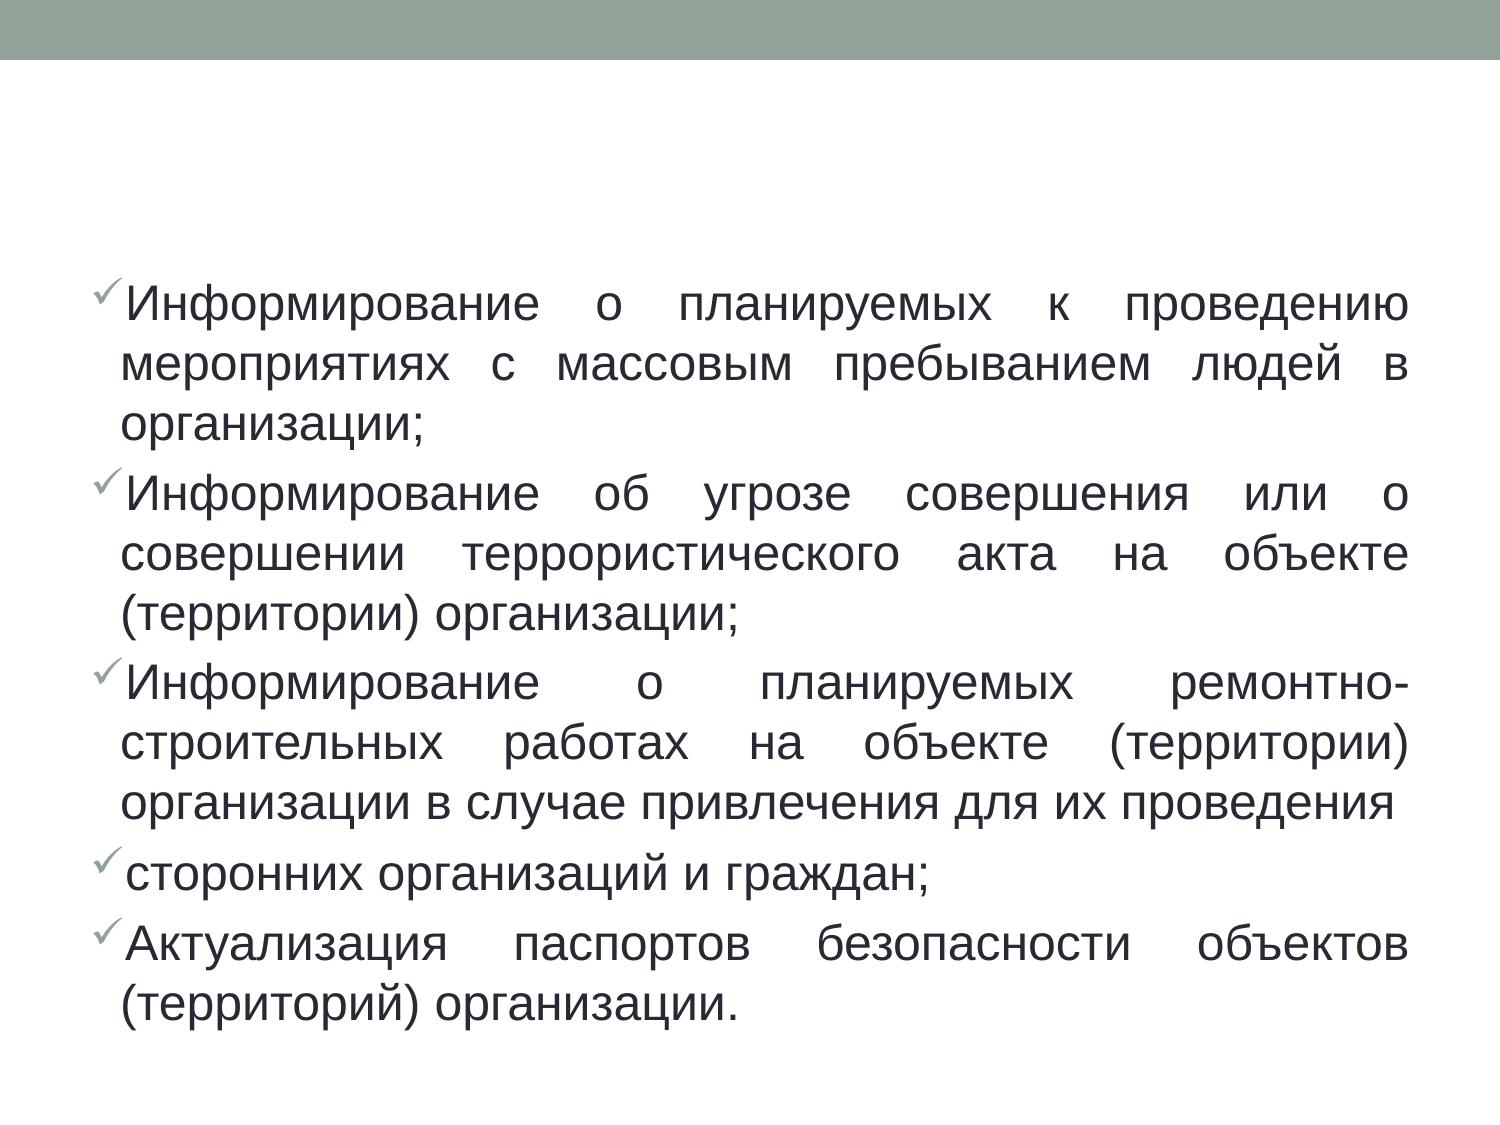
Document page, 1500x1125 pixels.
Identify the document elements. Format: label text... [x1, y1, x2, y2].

list Информирование о планируемых к проведению мероприятиях с массовым пребыванием людей в организации; Информирование об угрозе совершения или о совершении террористического акта на объекте (территории) организации; Информирование о планируемых ремонтно-строительных работах на объекте (территории) организации в случае привлечения для их проведения сторонних организаций и граждан; Актуализация паспортов безопасности объектов (территорий) организации. [75, 262, 1425, 1063]
